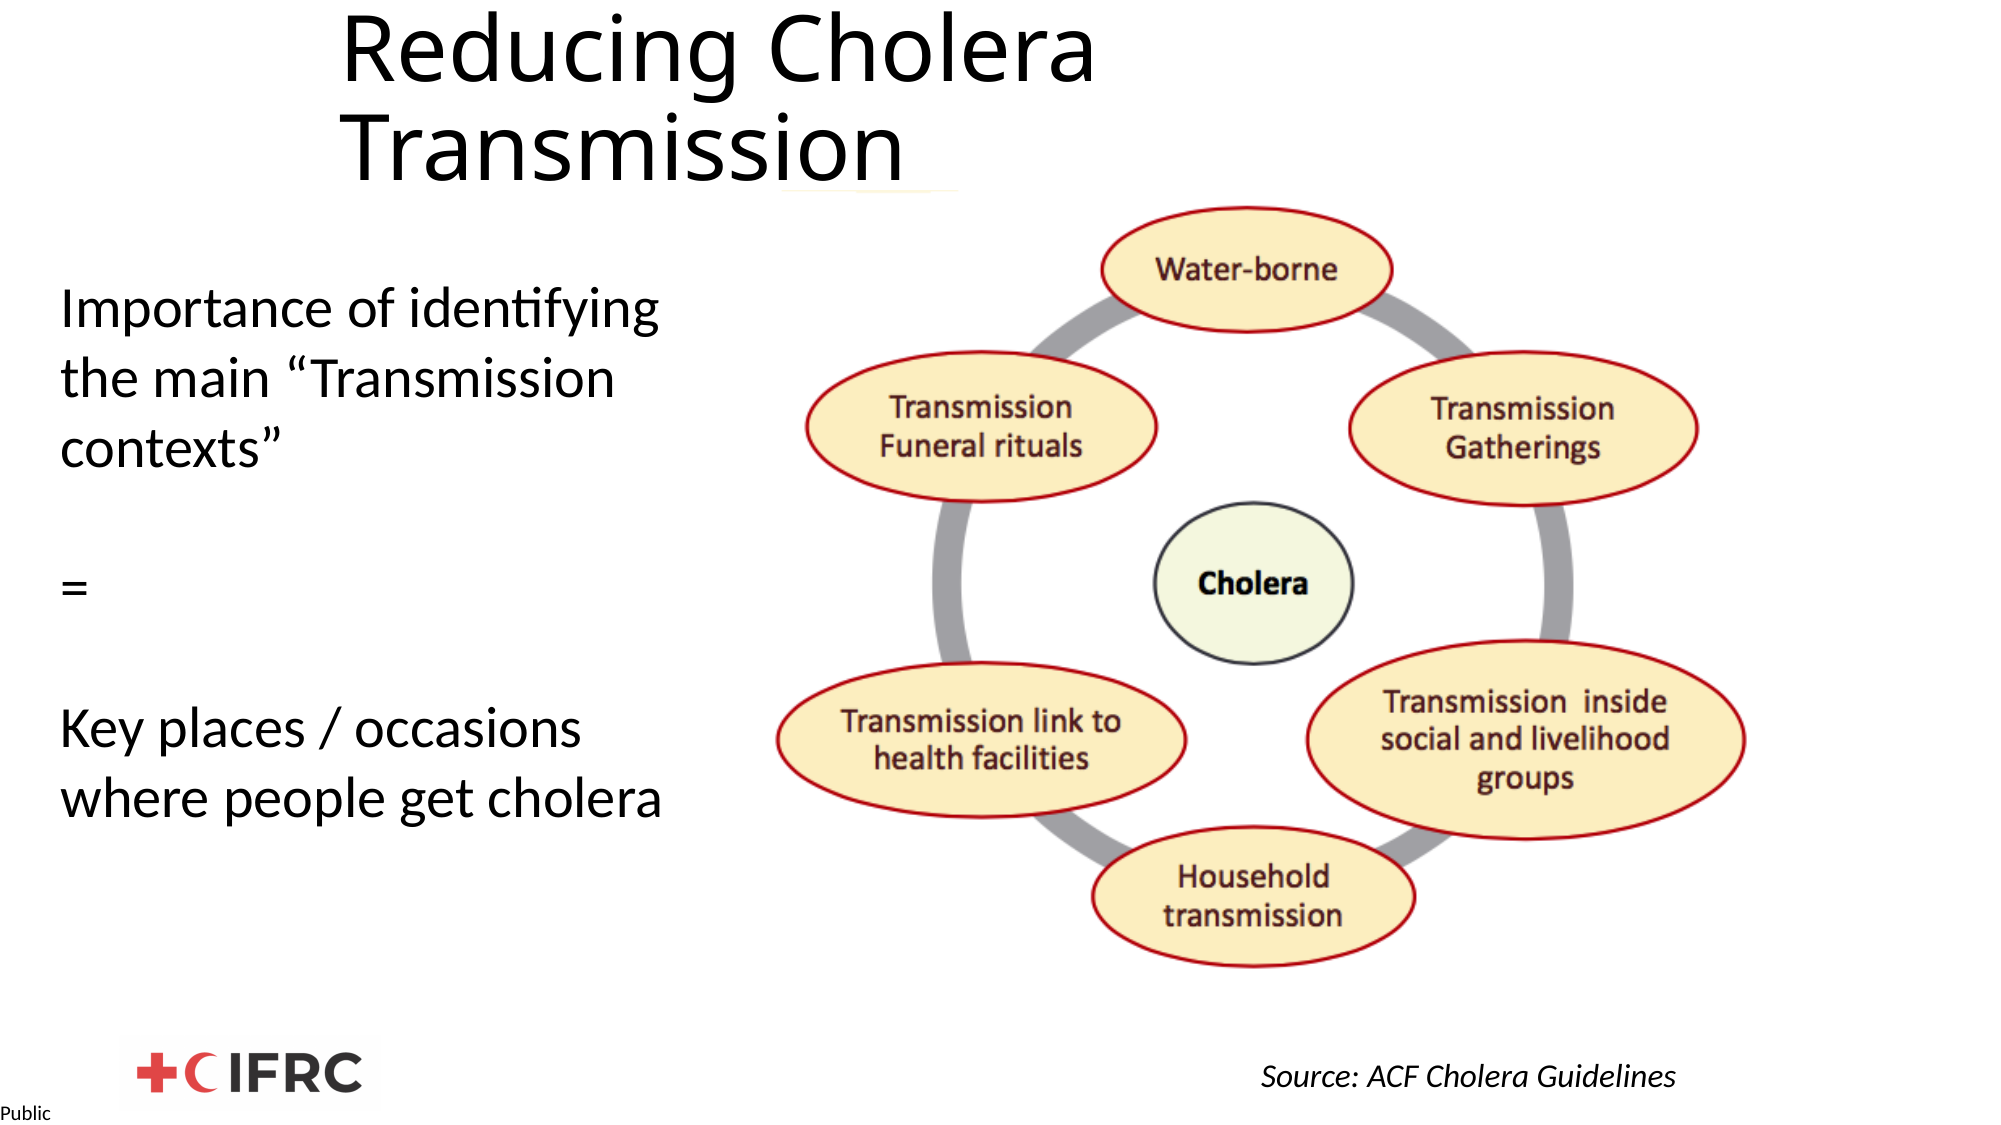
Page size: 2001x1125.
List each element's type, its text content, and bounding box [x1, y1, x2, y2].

text_box Importance of identifying the main “Transmission contexts” = Key places / occasions where people get cholera [45, 261, 685, 907]
picture [119, 1035, 381, 1111]
text_box Source: ACF Cholera Guidelines [1246, 1046, 1693, 1102]
title Reducing Cholera Transmission [324, 7, 1675, 195]
picture [761, 190, 1768, 985]
